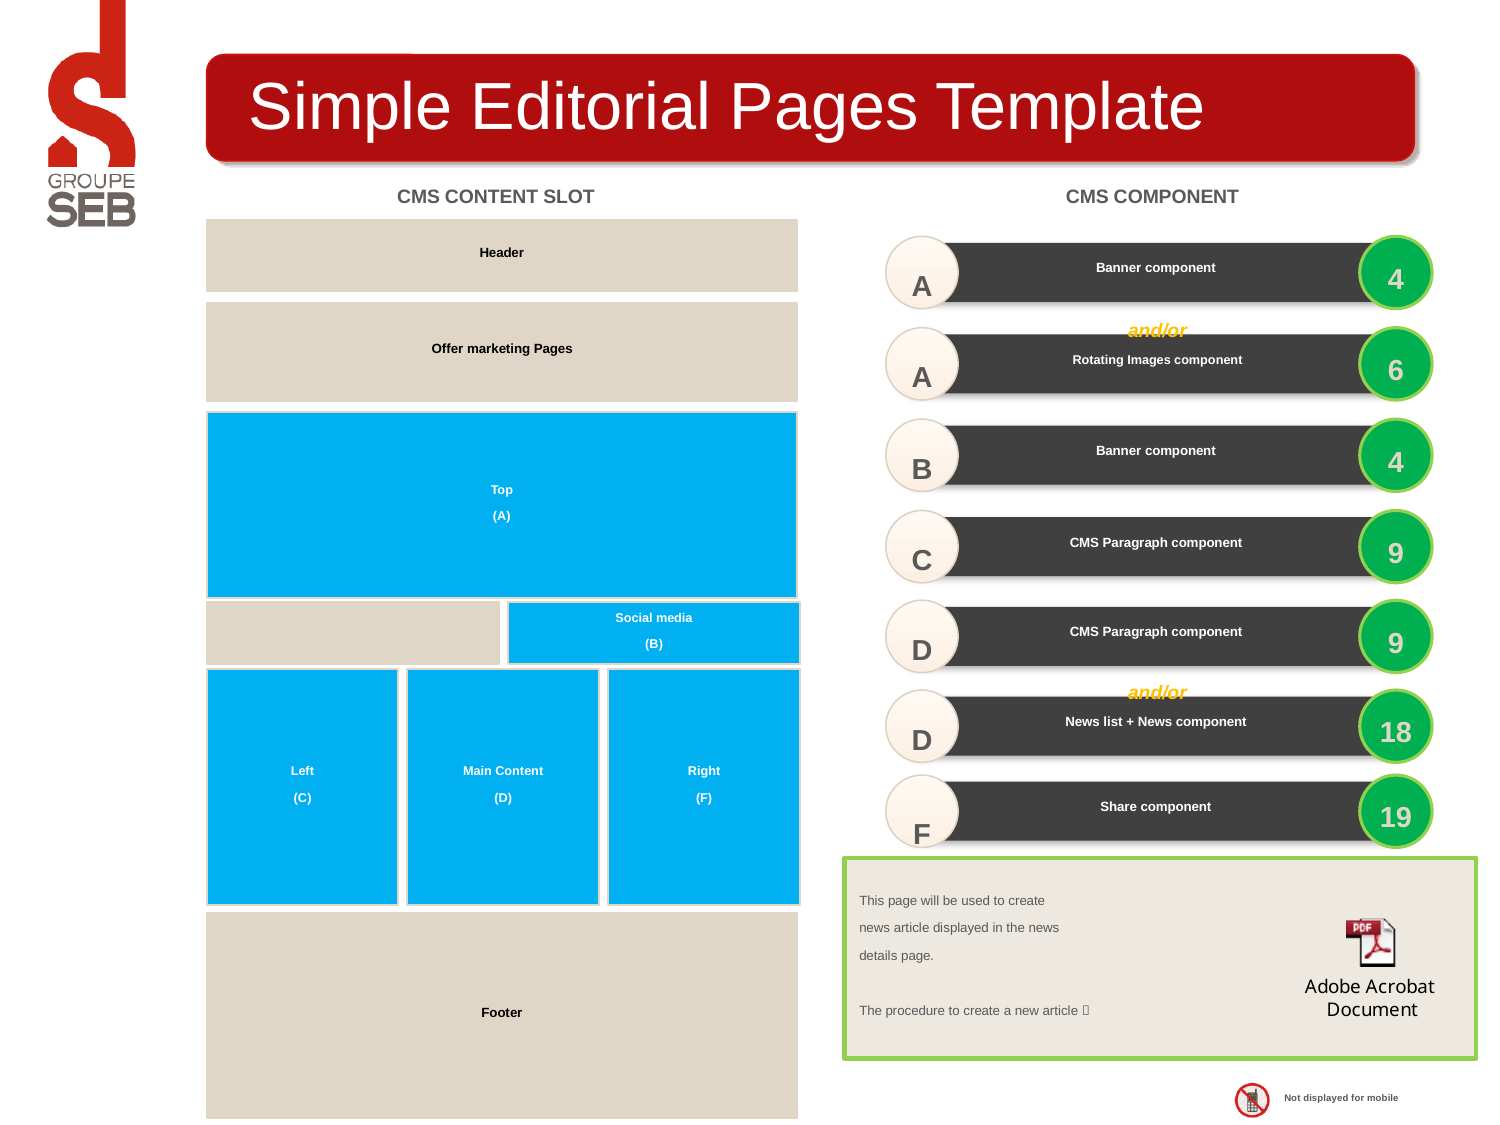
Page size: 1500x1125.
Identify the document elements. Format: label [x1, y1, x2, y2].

picture [0, 0, 182, 266]
picture [1233, 1081, 1270, 1118]
text_box [981, 172, 1324, 228]
text_box [205, 301, 799, 403]
text_box [1270, 1082, 1500, 1117]
text_box [885, 418, 1433, 492]
text_box [885, 599, 1433, 764]
text_box [206, 668, 801, 905]
text_box [844, 857, 1477, 1059]
title [234, 56, 1400, 149]
text_box [885, 510, 1433, 584]
text_box [204, 172, 799, 293]
text_box [204, 410, 802, 666]
text_box [885, 774, 1433, 849]
text_box [885, 236, 1433, 401]
text_box [204, 911, 799, 1120]
